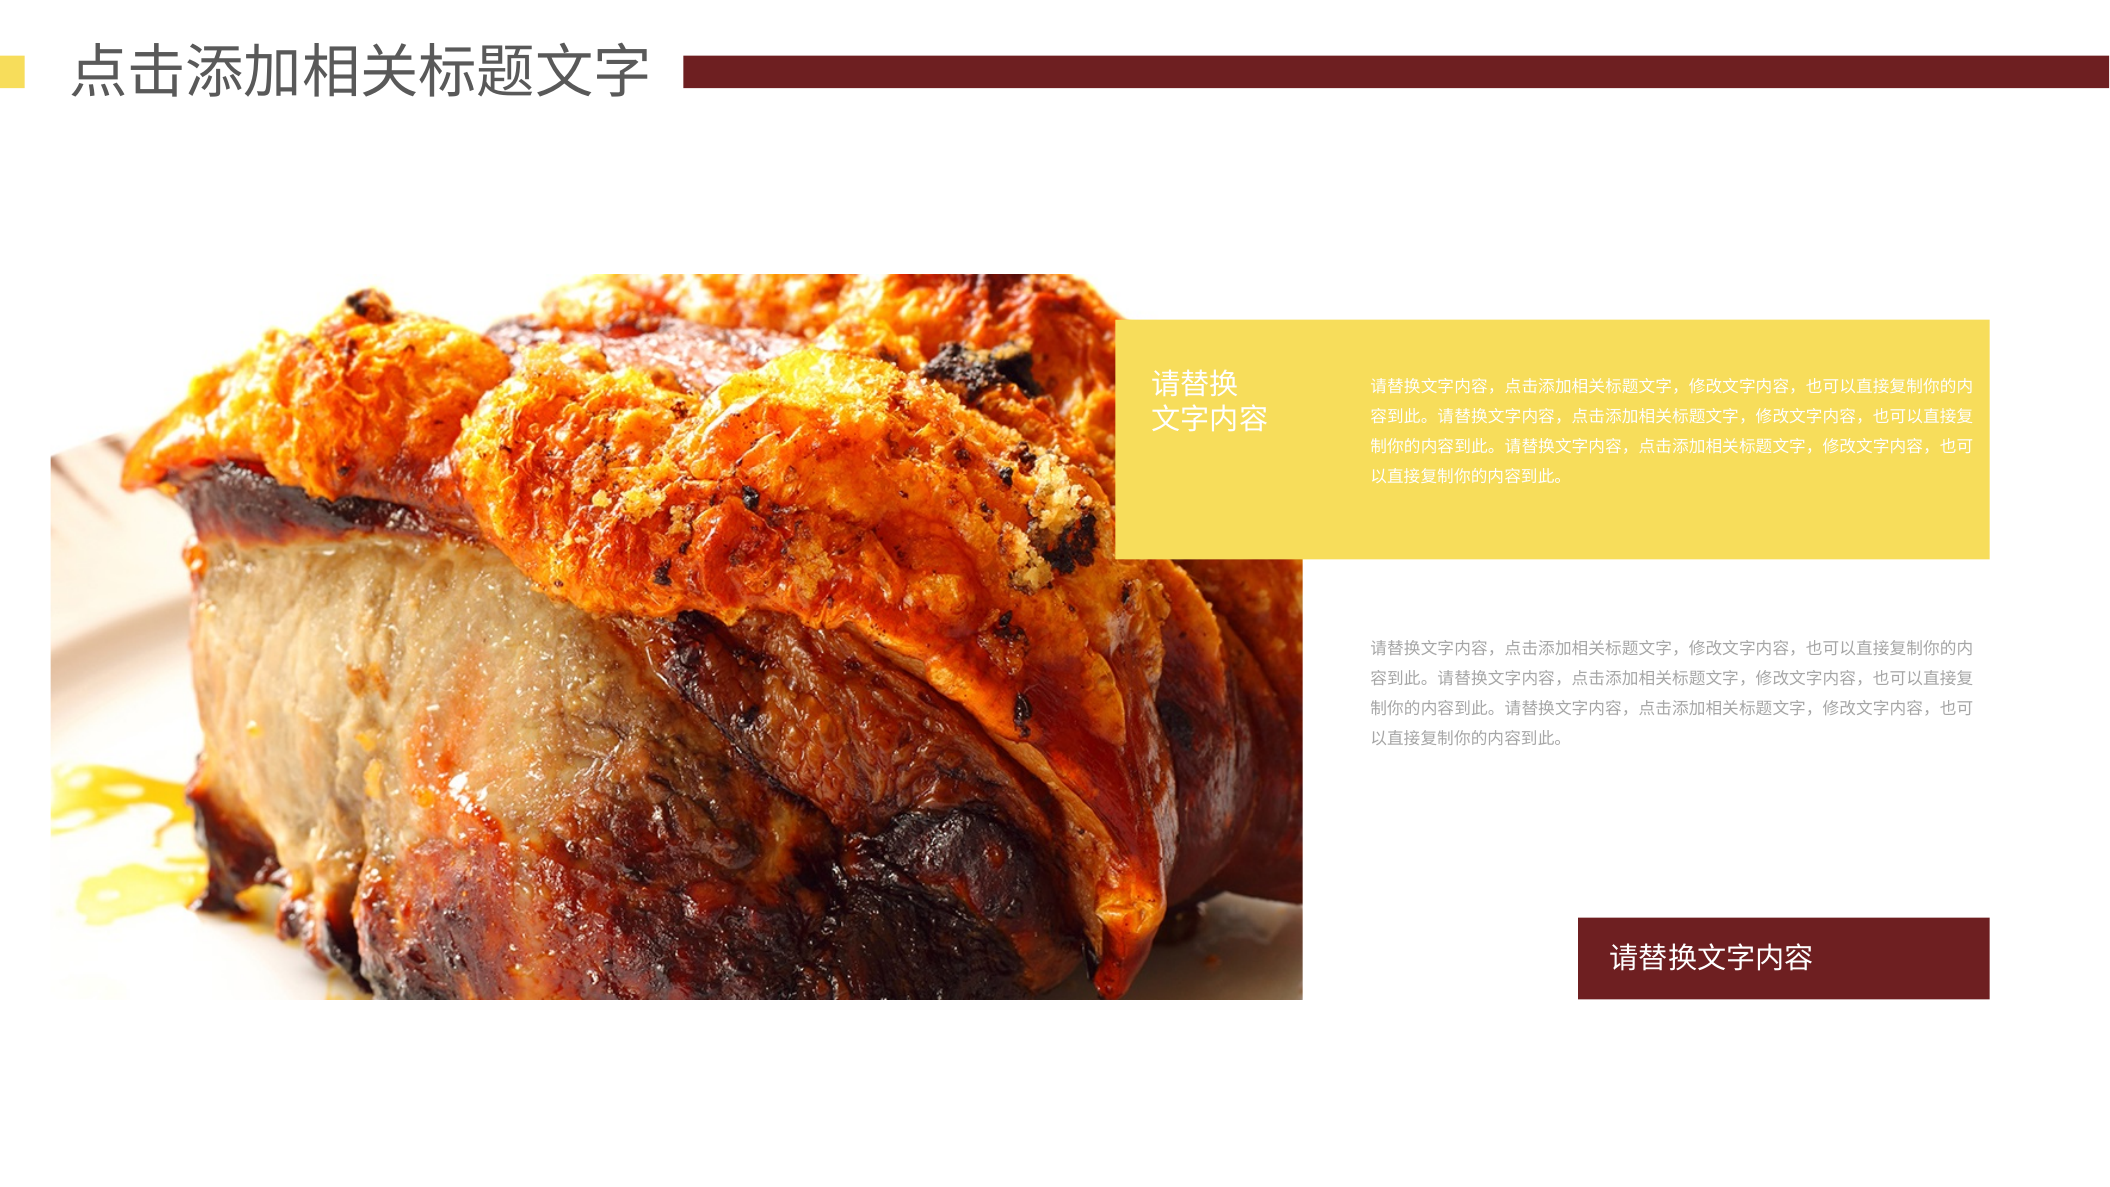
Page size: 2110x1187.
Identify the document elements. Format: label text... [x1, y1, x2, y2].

text_box [50, 273, 1304, 1000]
text_box 请替换文字内容，点击添加相关标题文字，修改文字内容，也可以直接复制你的内容到此。请替换文字内容，点击添加相关标题文字，修改文字内容，也可以直接复制你的内容到此。请替换文字内容，点击添加相关标题文字，修改文字内容，也可以直接复制你的内容到此。 [1354, 620, 1990, 814]
text_box [1114, 319, 1991, 561]
text_box 请替换文字内容，点击添加相关标题文字，修改文字内容，也可以直接复制你的内容到此。请替换文字内容，点击添加相关标题文字，修改文字内容，也可以直接复制你的内容到此。请替换文字内容，点击添加相关标题文字，修改文字内容，也可以直接复制你的内容到此。 [1354, 357, 1990, 551]
text_box 请替换 文字内容 [1135, 357, 1315, 455]
text_box 请替换文字内容 [1593, 931, 1858, 983]
text_box [1577, 917, 1991, 1000]
text_box 点击添加相关标题文字 [54, 26, 667, 112]
